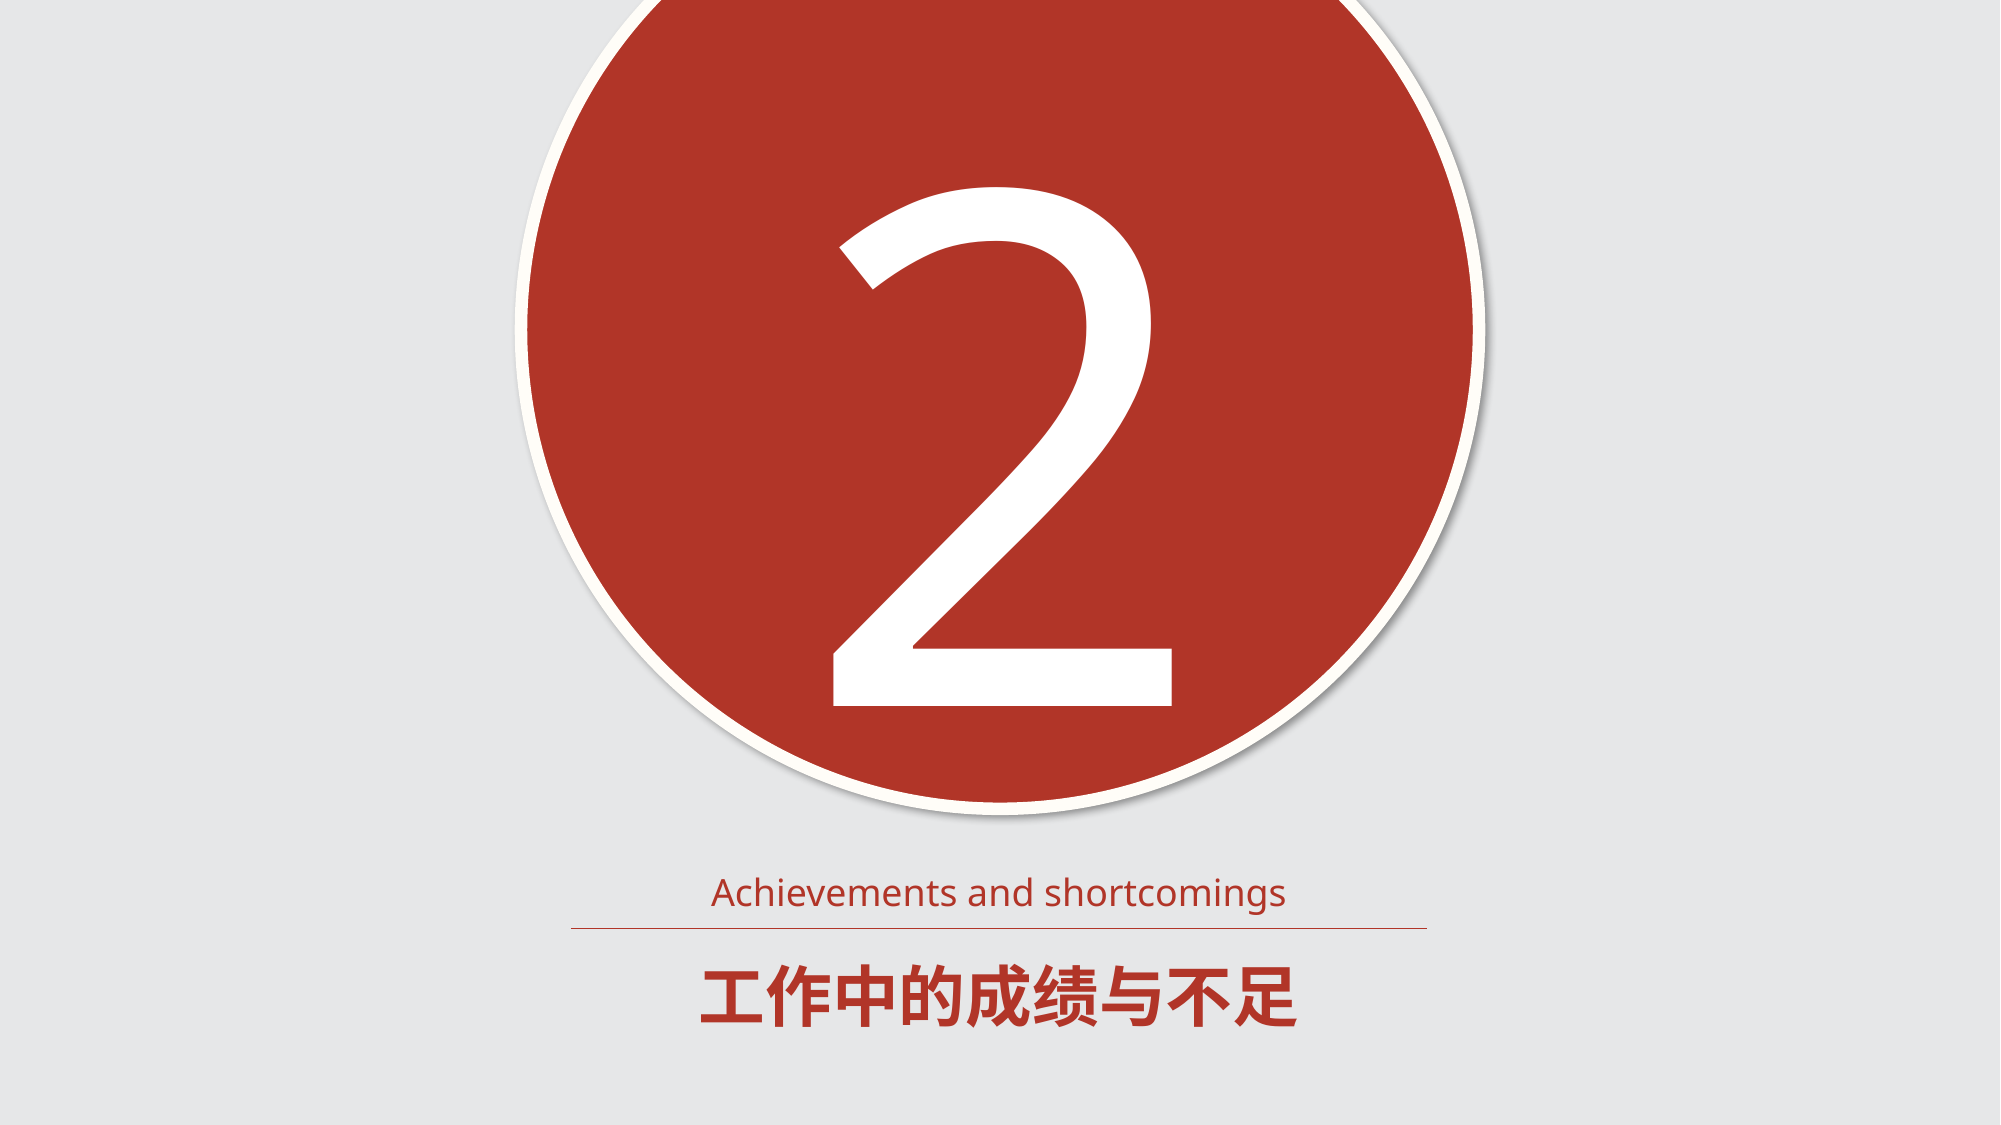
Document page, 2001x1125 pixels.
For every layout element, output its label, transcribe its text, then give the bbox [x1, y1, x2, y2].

text_box Achievements and shortcomings [695, 861, 1302, 922]
text_box [1224, 0, 1481, 755]
text_box 2 [784, 0, 1224, 858]
text_box [519, 0, 784, 759]
text_box 工作中的成绩与不足 [683, 947, 1315, 1043]
